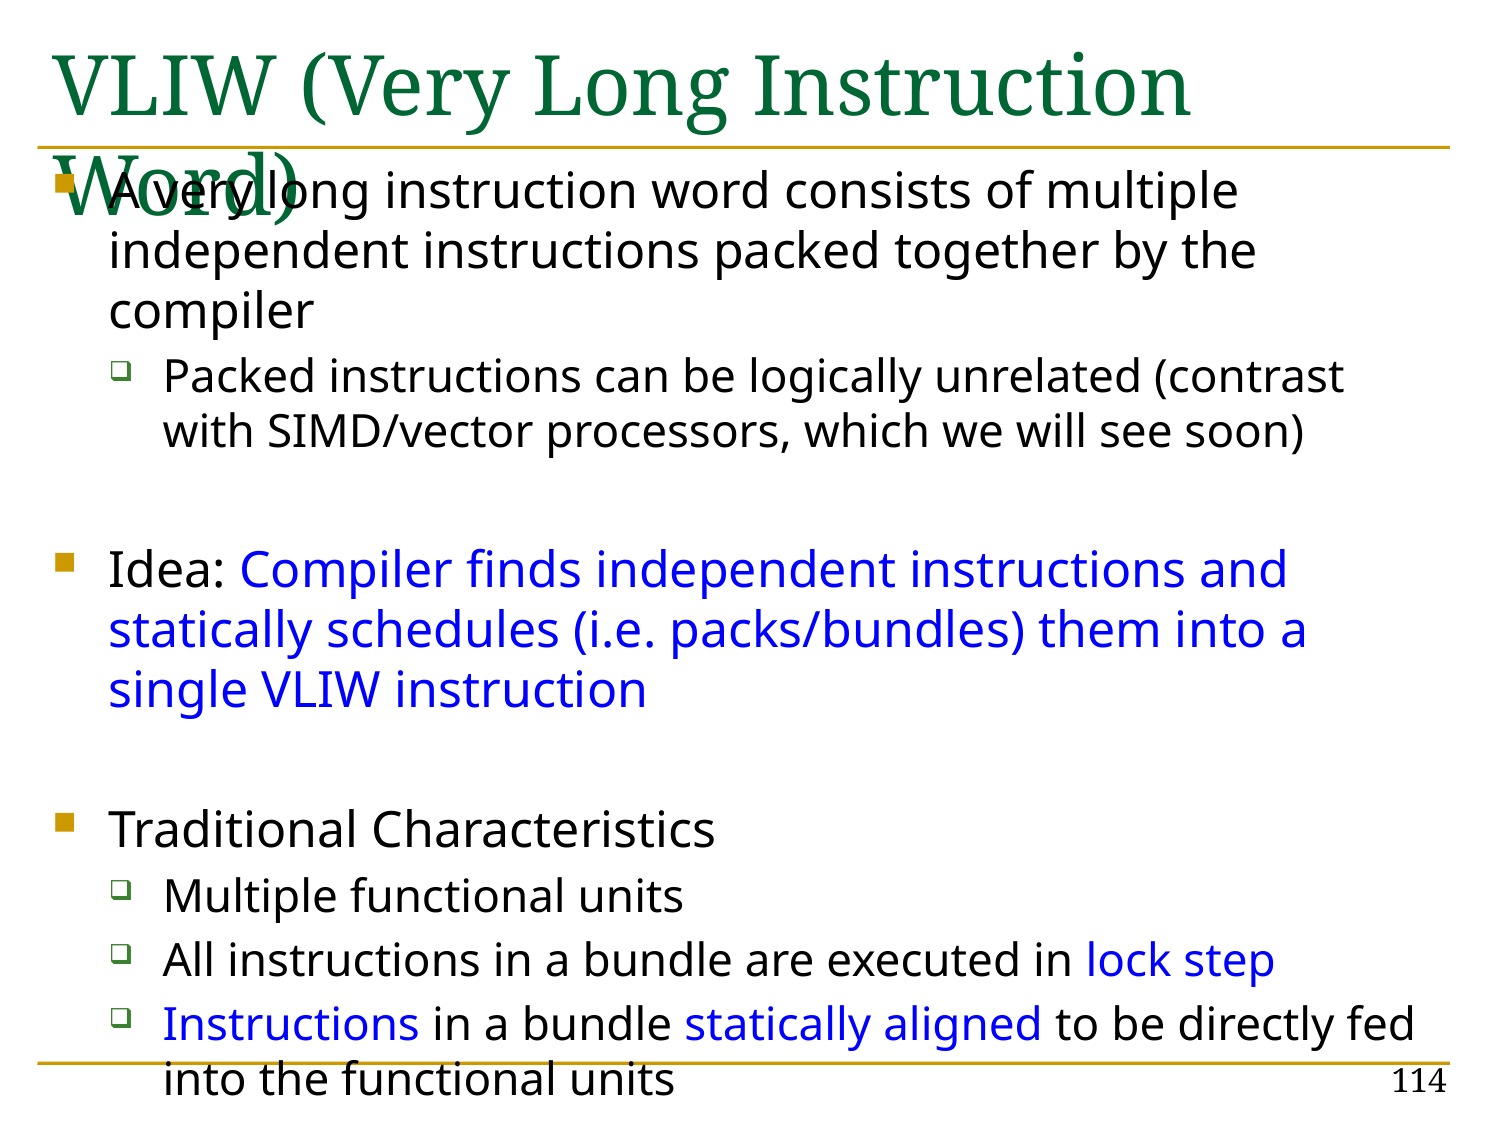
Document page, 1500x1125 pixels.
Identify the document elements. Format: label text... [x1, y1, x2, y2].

list A very long instruction word consists of multiple independent instructions packed together by the compiler Packed instructions can be logically unrelated (contrast with SIMD/vector processors, which we will see soon) Idea: Compiler finds independent instructions and statically schedules (i.e. packs/bundles) them into a single VLIW instruction Traditional Characteristics Multiple functional units All instructions in a bundle are executed in lock step Instructions in a bundle statically aligned to be directly fed into the functional units [37, 150, 1450, 1003]
slide_number 114 [1111, 1036, 1462, 1112]
title VLIW (Very Long Instruction Word) [37, 24, 1450, 150]
